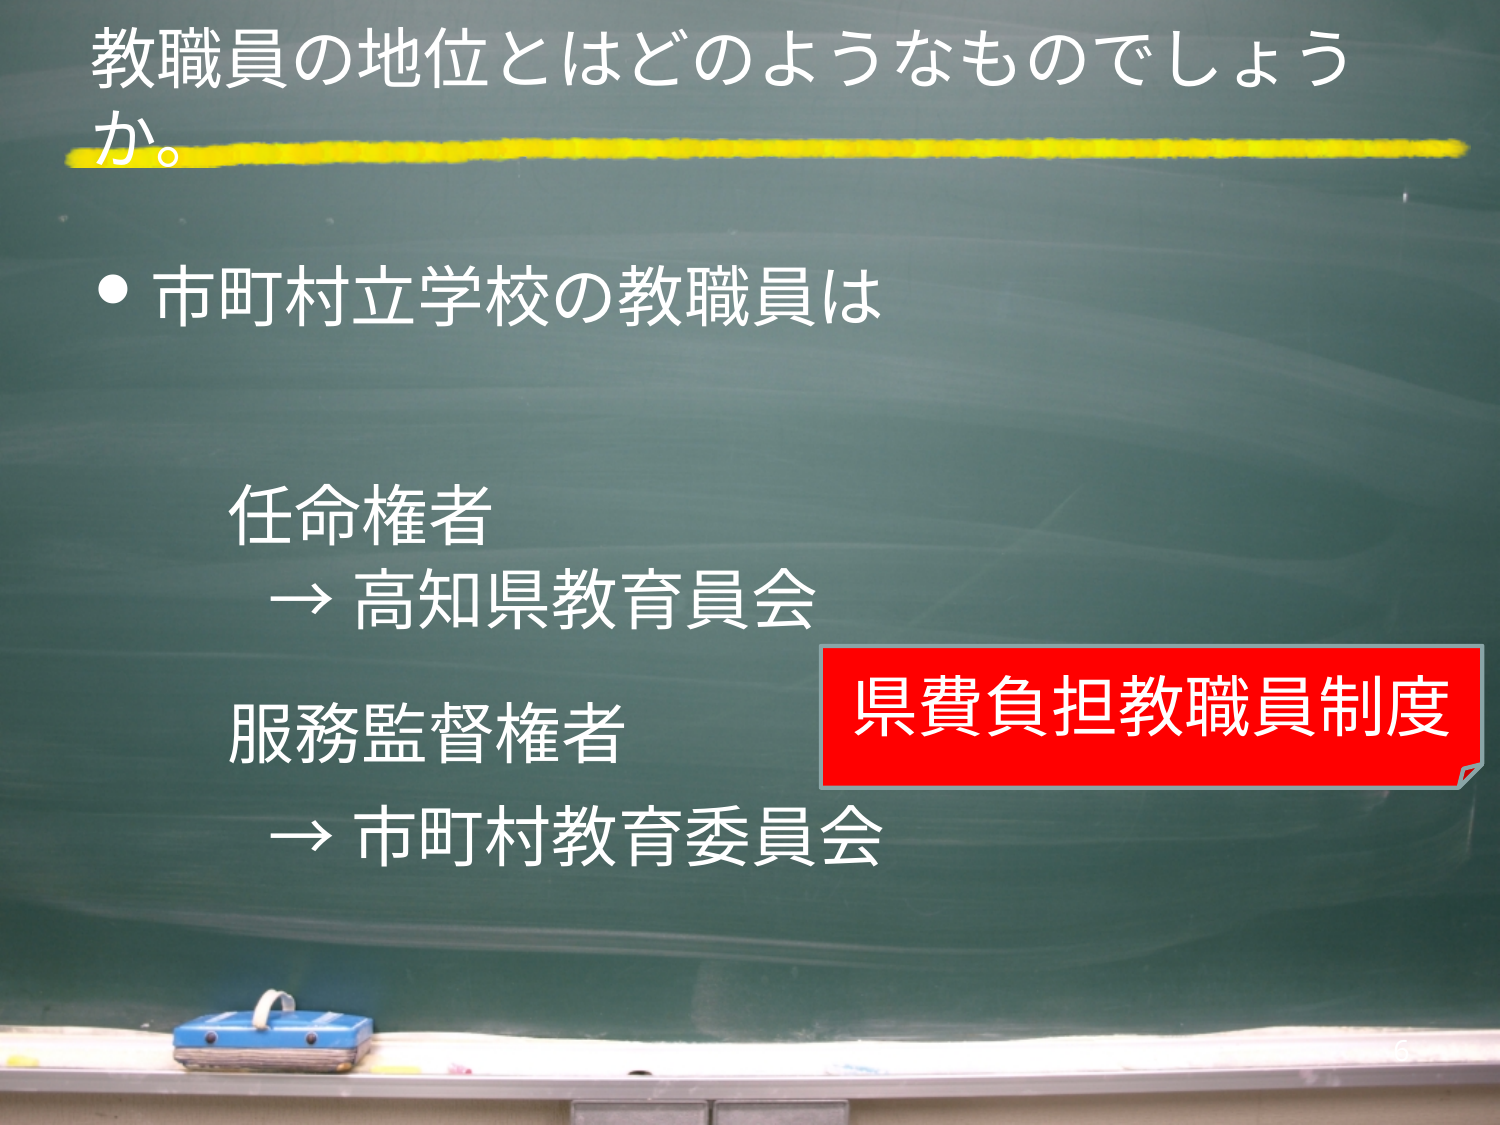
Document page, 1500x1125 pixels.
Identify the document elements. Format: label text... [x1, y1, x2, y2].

picture [0, 0, 1500, 1125]
text_box →高知県教育員会 [253, 550, 869, 646]
text_box →市町村教育委員会 [253, 787, 997, 883]
slide_number 6 [1074, 1024, 1425, 1103]
text_box 県費負担教職員制度 [818, 643, 1485, 790]
list 市町村立学校の教職員は 任命権者 服務監督権者 [79, 231, 1430, 555]
title 教職員の地位とはどのようなものでしょうか。 [75, 45, 1425, 149]
